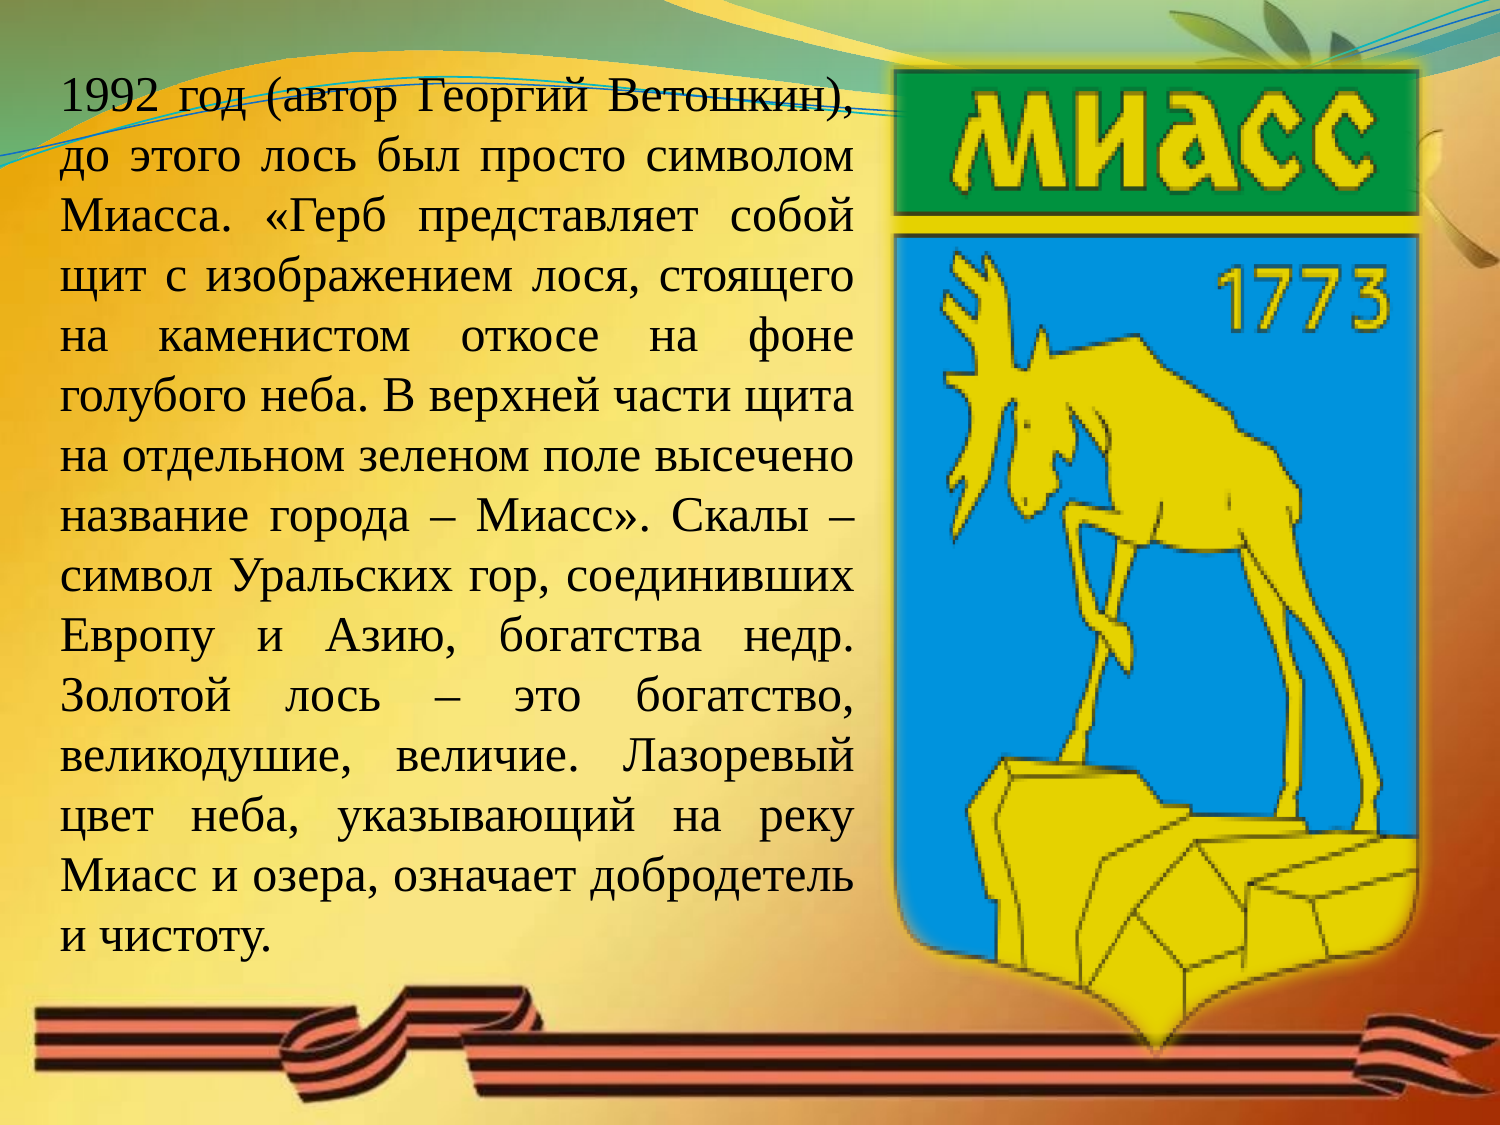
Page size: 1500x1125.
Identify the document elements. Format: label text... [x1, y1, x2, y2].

picture [24, 148, 44, 156]
picture [0, 0, 1500, 1125]
text_box 1992 год (автор Георгий Ветошкин), до этого лось был просто символом Миасса. «Герб представляет собой щит с изображением лося, стоящего на каменистом откосе на фоне голубого неба. В верхней части щита на отдельном зеленом поле высечено название города – Миасс». Скалы – символ Уральских гор, соединивших Европу и Азию, богатства недр. Золотой лось – это богатство, великодушие, величие. Лазоревый цвет неба, указывающий на реку Миасс и озера, означает добродетель и чистоту. [44, 54, 867, 970]
